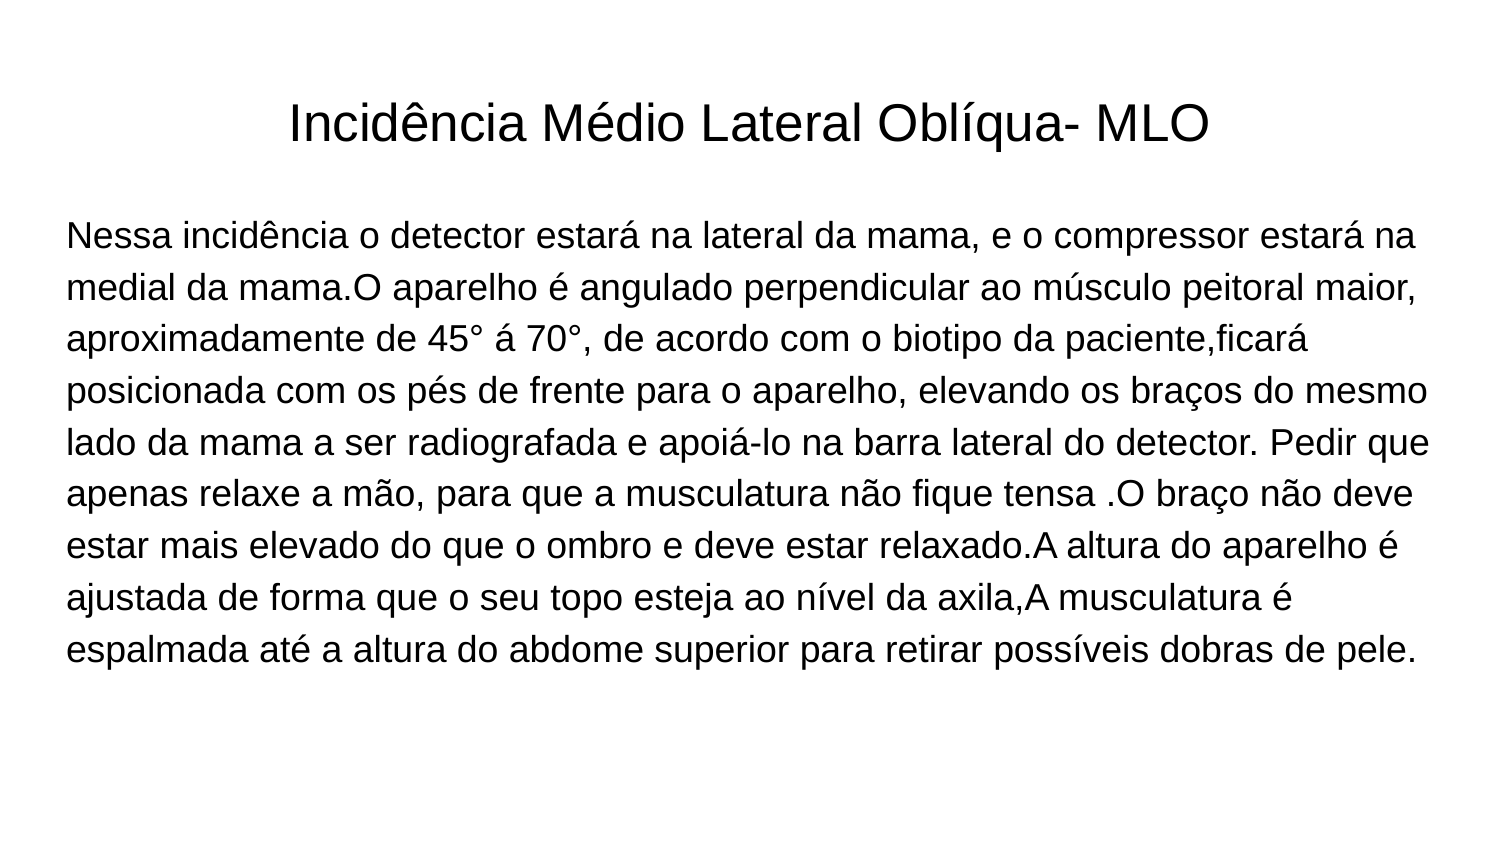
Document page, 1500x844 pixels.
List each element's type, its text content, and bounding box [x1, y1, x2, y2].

list Nessa incidência o detector estará na lateral da mama, e o compressor estará na medial da mama.O aparelho é angulado perpendicular ao músculo peitoral maior, aproximadamente de 45° á 70°, de acordo com o biotipo da paciente,ficará posicionada com os pés de frente para o aparelho, elevando os braços do mesmo lado da mama a ser radiografada e apoiá-lo na barra lateral do detector. Pedir que apenas relaxe a mão, para que a musculatura não fique tensa .O braço não deve estar mais elevado do que o ombro e deve estar relaxado.A altura do aparelho é ajustada de forma que o seu topo esteja ao nível da axila,A musculatura é espalmada até a altura do abdome superior para retirar possíveis dobras de pele. [51, 189, 1449, 750]
title Incidência Médio Lateral Oblíqua- MLO [51, 72, 1449, 167]
